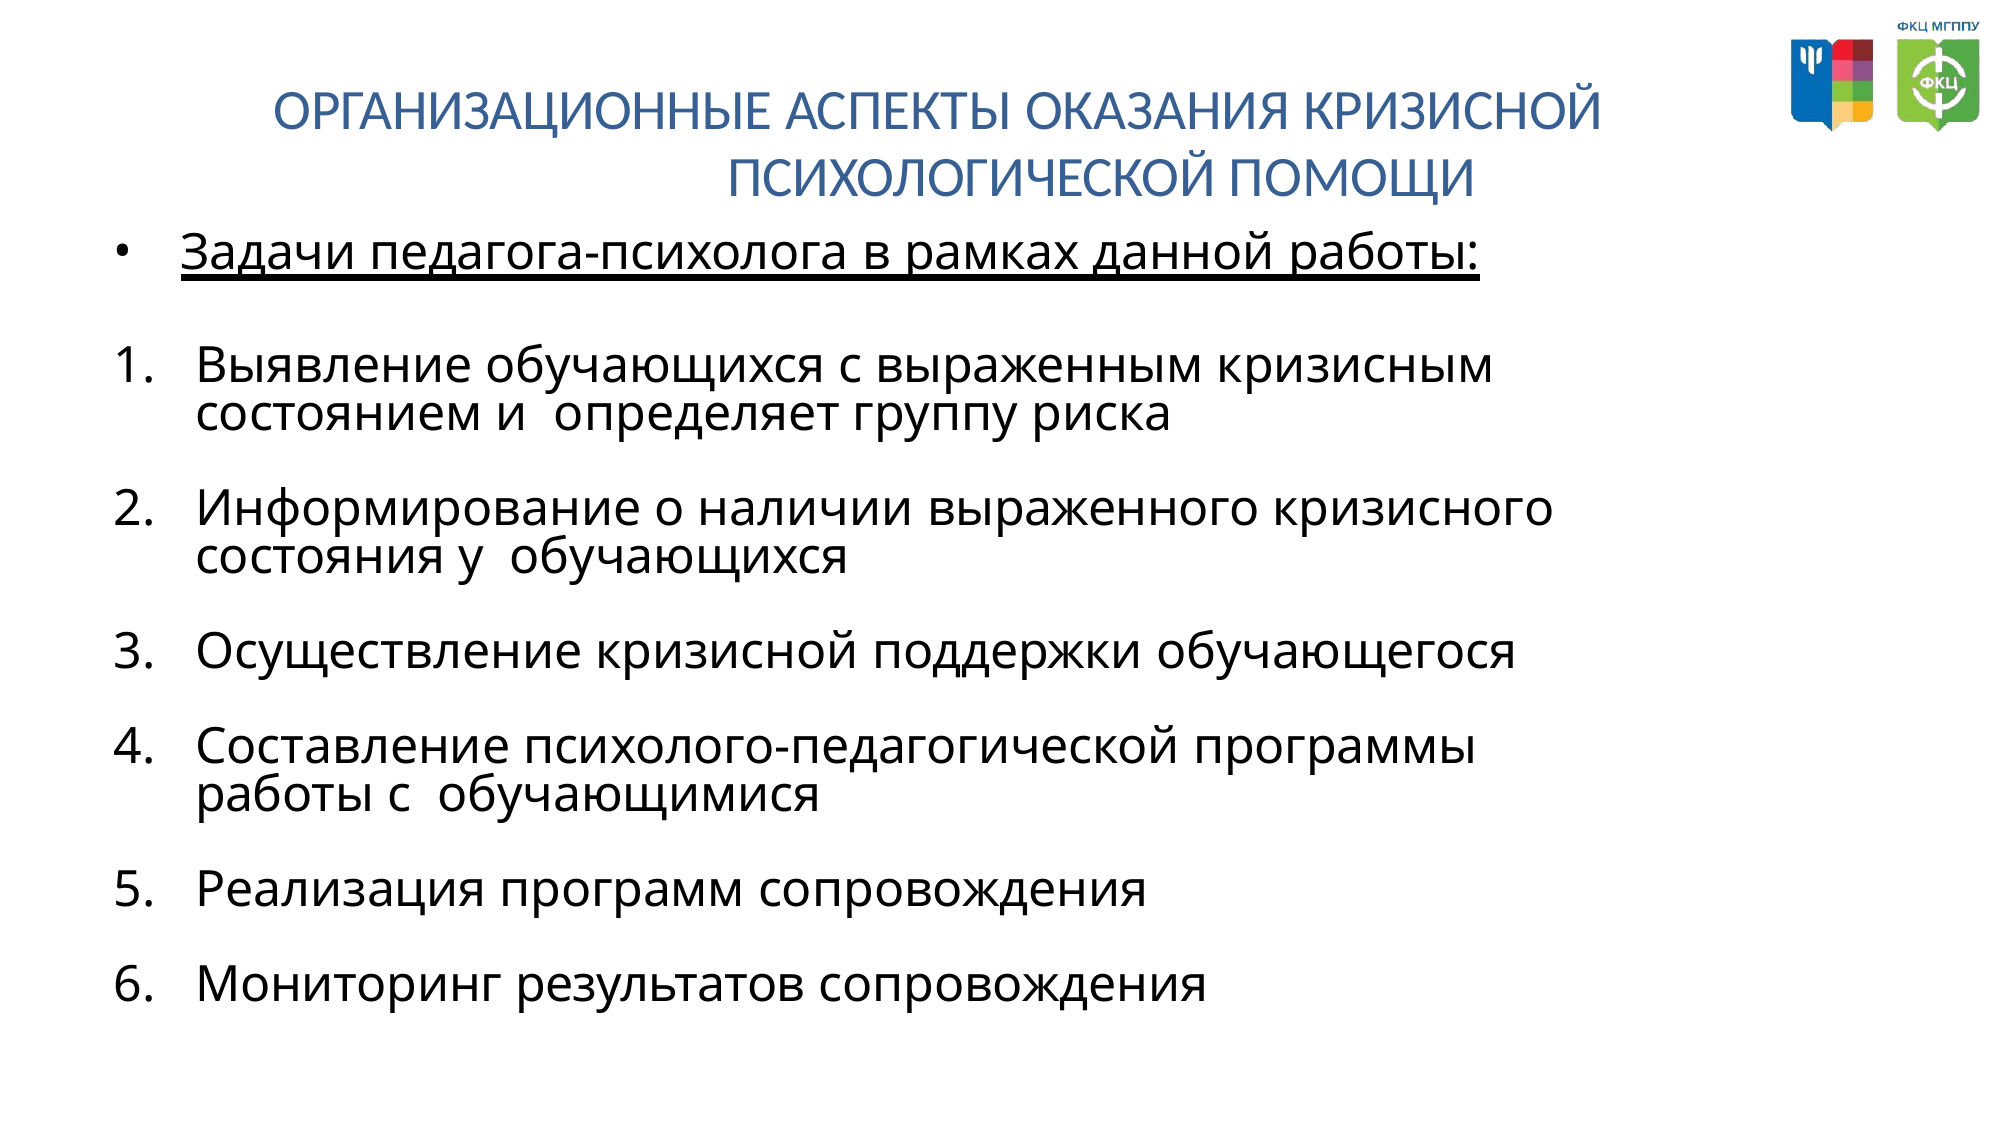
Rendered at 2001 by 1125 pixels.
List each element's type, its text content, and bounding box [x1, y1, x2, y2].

picture [1789, 20, 1980, 132]
text_box Задачи педагога-психолога в рамках данной работы: Выявление обучающихся с выраженным кризисным состоянием и определяет группу риска Информирование о наличии выраженного кризисного состояния у обучающихся Осуществление кризисной поддержки обучающегося Составление психолого-педагогической программы работы с обучающимися Реализация программ сопровождения Мониторинг результатов сопровождения [112, 218, 1673, 1012]
title ОРГАНИЗАЦИОННЫЕ АСПЕКТЫ ОКАЗАНИЯ КРИЗИСНОЙ ПСИХОЛОГИЧЕСКОЙ ПОМОЩИ [0, 43, 1733, 236]
